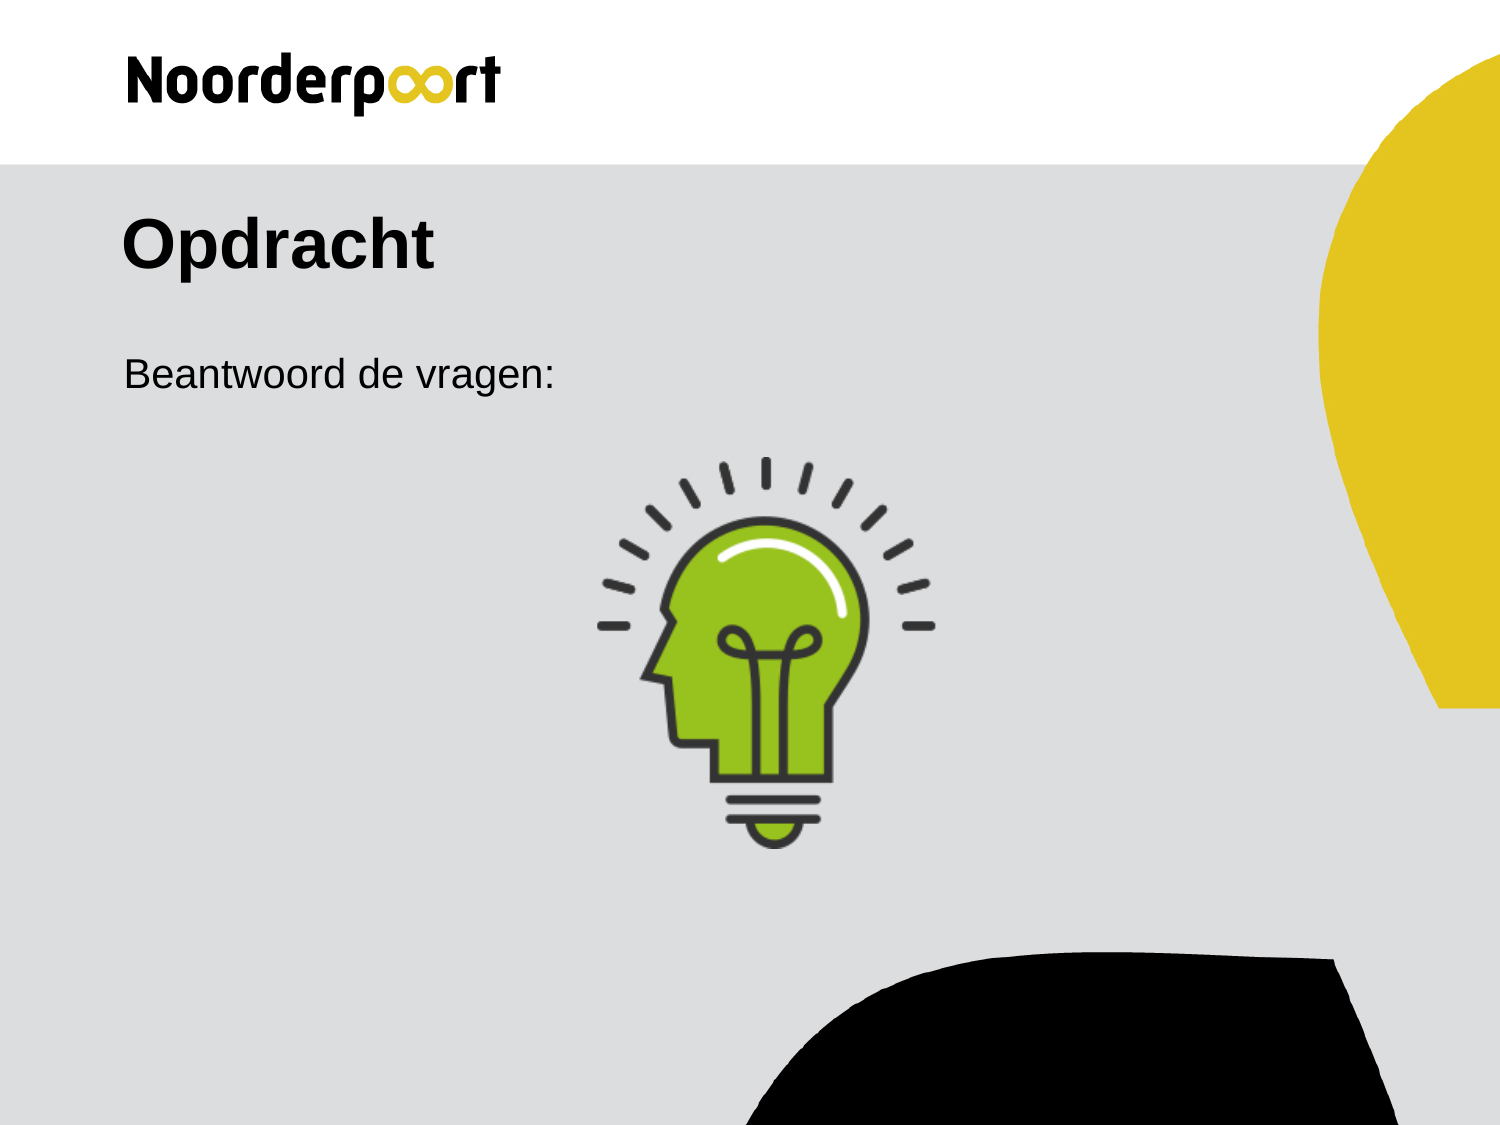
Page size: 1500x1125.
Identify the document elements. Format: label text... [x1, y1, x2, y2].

title Opdracht [106, 187, 1290, 294]
list Beantwoord de vragen: [108, 343, 1292, 927]
picture [0, 0, 1500, 1125]
